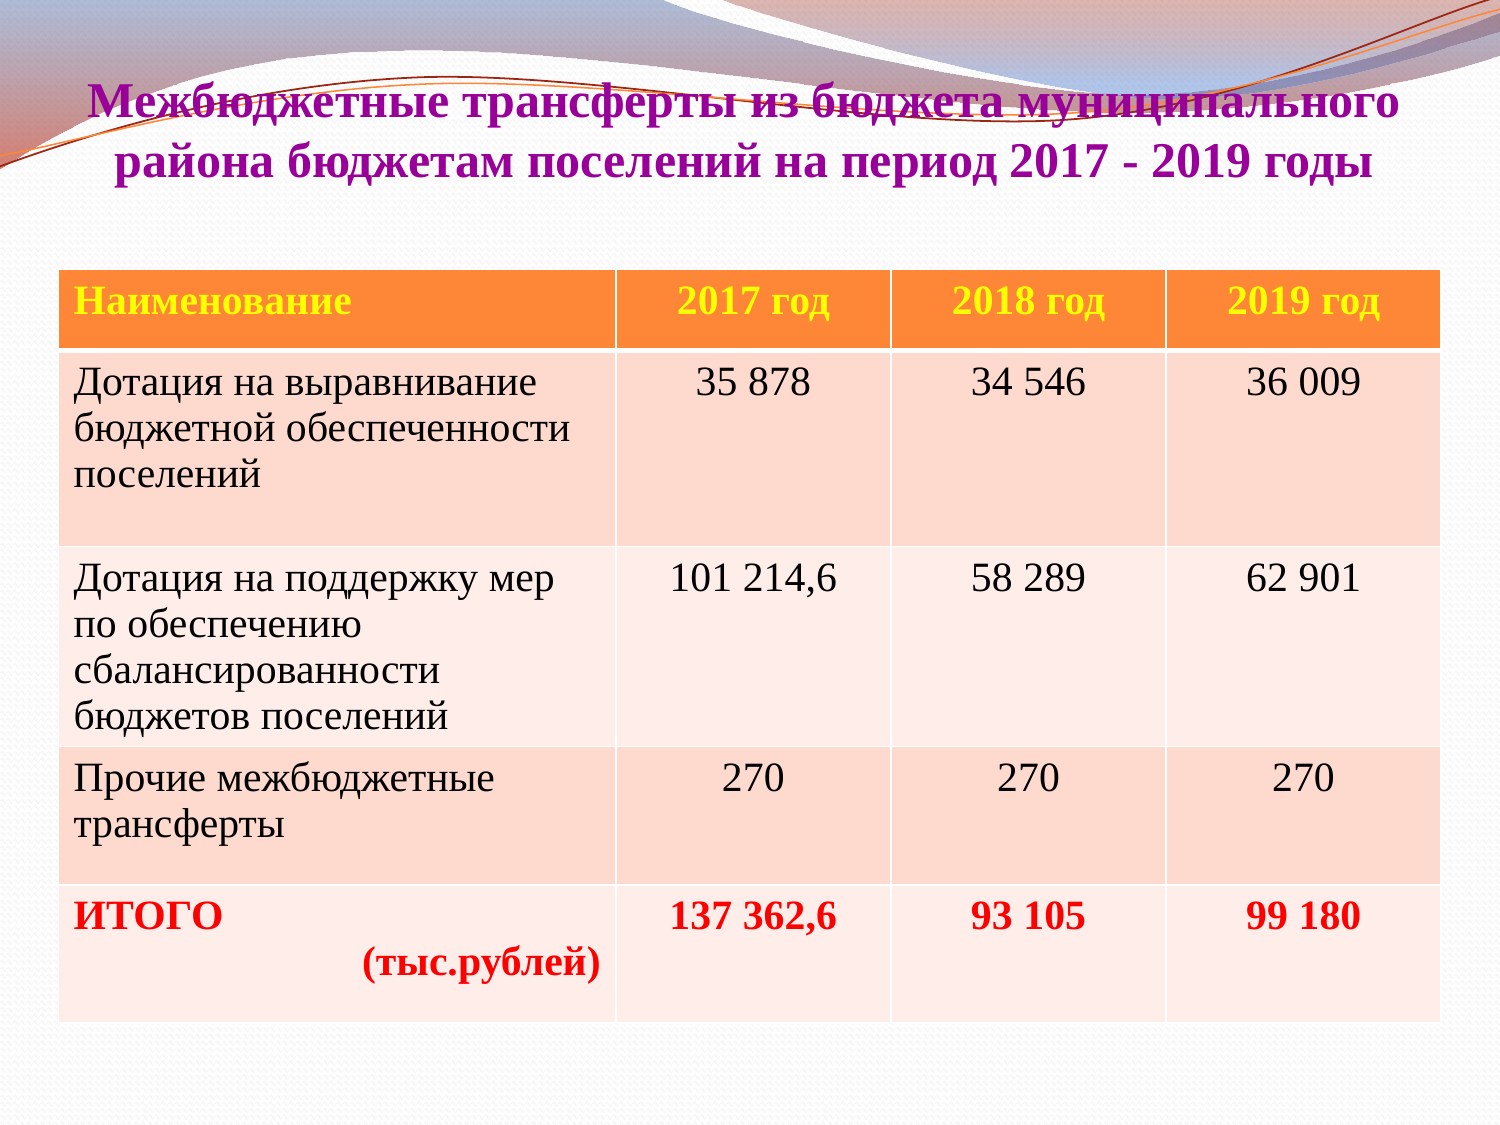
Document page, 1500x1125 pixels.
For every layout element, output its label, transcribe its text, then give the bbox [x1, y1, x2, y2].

table_cell 58 289 [892, 547, 1165, 746]
table_cell 99 180 [1167, 886, 1440, 1022]
table_cell 270 [1167, 747, 1440, 884]
table_header 2019 год [1167, 270, 1440, 348]
table_cell 36 009 [1167, 353, 1440, 546]
table_cell Дотация на поддержку мер по обеспечению сбалансированности бюджетов поселений [59, 547, 615, 746]
table_header 2018 год [892, 270, 1165, 348]
table_cell 93 105 [892, 886, 1165, 1022]
table_cell 270 [617, 747, 890, 884]
table_cell Прочие межбюджетные трансферты [59, 747, 615, 884]
table_cell 101 214,6 [617, 547, 890, 746]
table_cell 137 362,6 [617, 886, 890, 1022]
table_cell 34 546 [892, 353, 1165, 546]
table_cell 35 878 [617, 353, 890, 546]
table_cell Дотация на выравнивание бюджетной обеспеченности поселений [59, 353, 615, 546]
table_cell ИТОГО (тыс.рублей) [59, 886, 615, 1022]
table_header 2017 год [617, 270, 890, 348]
table_cell 270 [892, 747, 1165, 884]
title Межбюджетные трансферты из бюджета муниципального района бюджетам поселений на период 2017 - 2019 годы [35, 35, 1454, 188]
table_header Наименование [59, 270, 615, 348]
table_cell 62 901 [1167, 547, 1440, 746]
